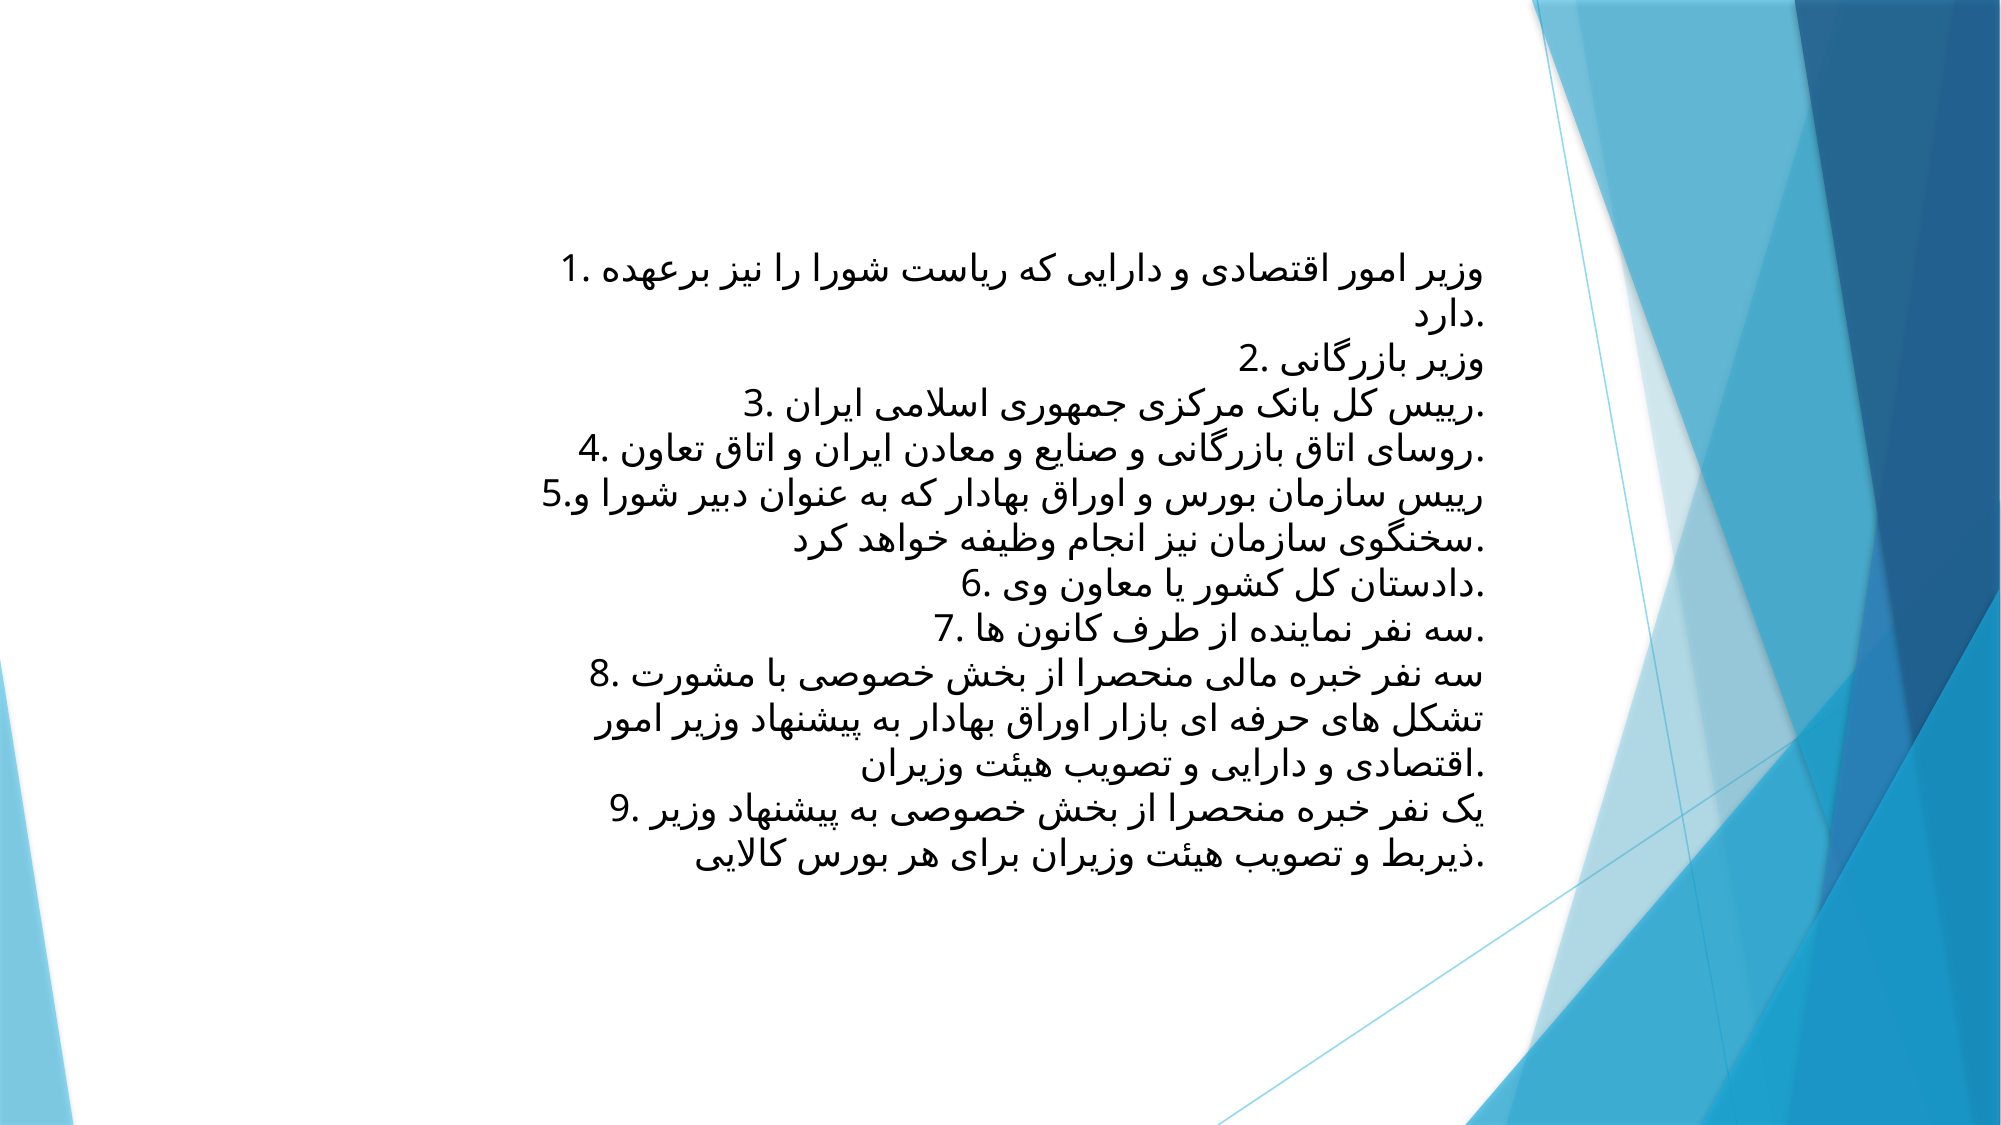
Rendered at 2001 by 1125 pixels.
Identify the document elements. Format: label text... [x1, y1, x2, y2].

text_box 1. وزیر امور اقتصادی و دارایی که ریاست شورا را نیز برعهده دارد. 2. وزیر بازرگانی 3. رییس کل بانک مرکزی جمهوری اسلامی ایران. 4. روسای اتاق بازرگانی و صنایع و معادن ایران و اتاق تعاون. 5.رییس سازمان بورس و اوراق بهادار که به عنوان دبیر شورا و سخنگوی سازمان نیز انجام وظیفه خواهد کرد. 6. دادستان کل کشور یا معاون وی. 7. سه نفر نماینده از طرف کانون ها. 8. سه نفر خبره مالی منحصرا از بخش خصوصی با مشورت تشکل های حرفه ای بازار اوراق بهادار به پیشنهاد وزیر امور اقتصادی و دارایی و تصویب هیئت وزیران. 9. یک نفر خبره منحصرا از بخش خصوصی به پیشنهاد وزیر ذیربط و تصویب هیئت وزیران برای هر بورس کالایی. [500, 236, 1500, 882]
